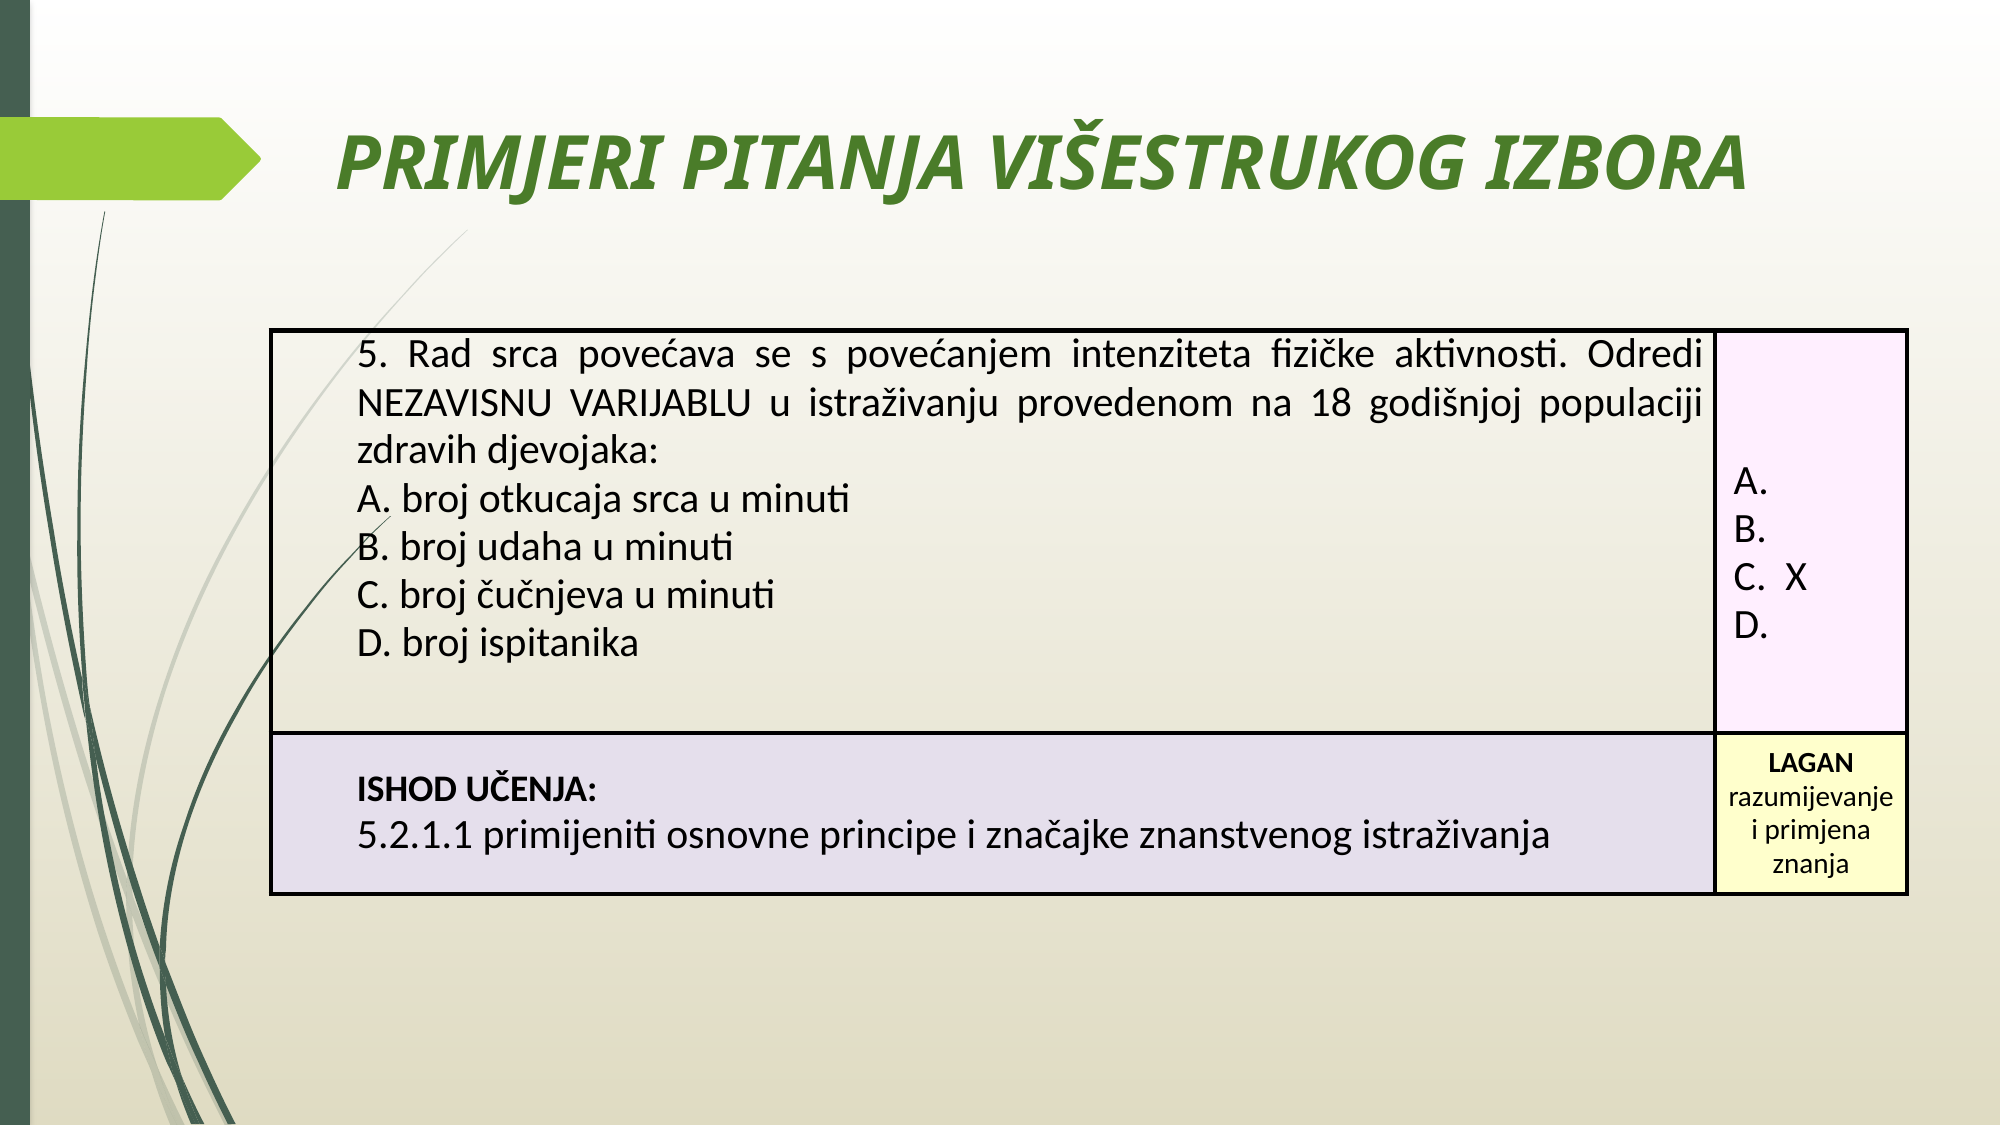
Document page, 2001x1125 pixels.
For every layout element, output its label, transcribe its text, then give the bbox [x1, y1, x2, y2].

table_cell LAGAN razumijevanje i primjena znanja [1717, 735, 1905, 892]
title PRIMJERI PITANJA VIŠESTRUKOG IZBORA [320, 102, 1783, 225]
table_header A. B. C. X D. [1717, 333, 1905, 731]
table_cell ISHOD UČENJA: 5.2.1.1 primijeniti osnovne principe i značajke znanstvenog istraživanja [273, 735, 1713, 892]
table_header 5. Rad srca povećava se s povećanjem intenziteta fizičke aktivnosti. Odredi NEZAVISNU VARIJABLU u istraživanju provedenom na 18 godišnjoj populaciji zdravih djevojaka: A. broj otkucaja srca u minuti B. broj udaha u minuti C. broj čučnjeva u minuti D. broj ispitanika [273, 333, 1713, 731]
